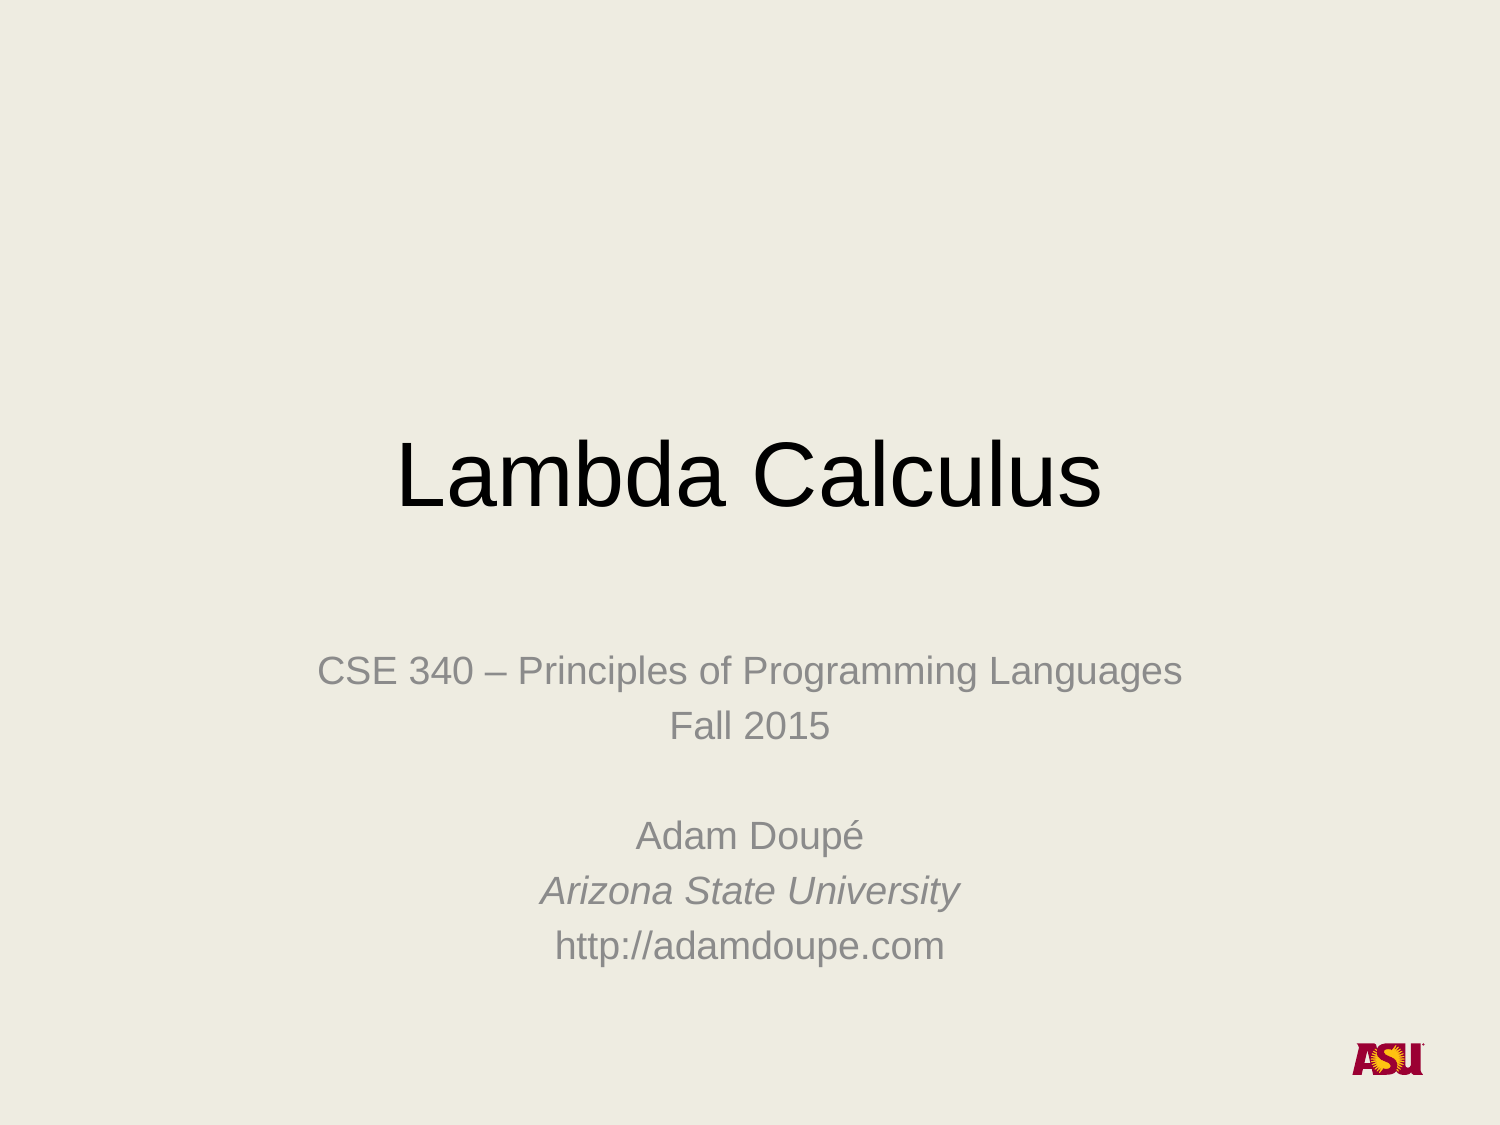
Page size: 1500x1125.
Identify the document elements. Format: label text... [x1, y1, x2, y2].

title Lambda Calculus [112, 349, 1388, 591]
subtitle CSE 340 – Principles of Programming Languages Fall 2015 Adam Doupé Arizona State University http://adamdoupe.com [225, 637, 1275, 976]
